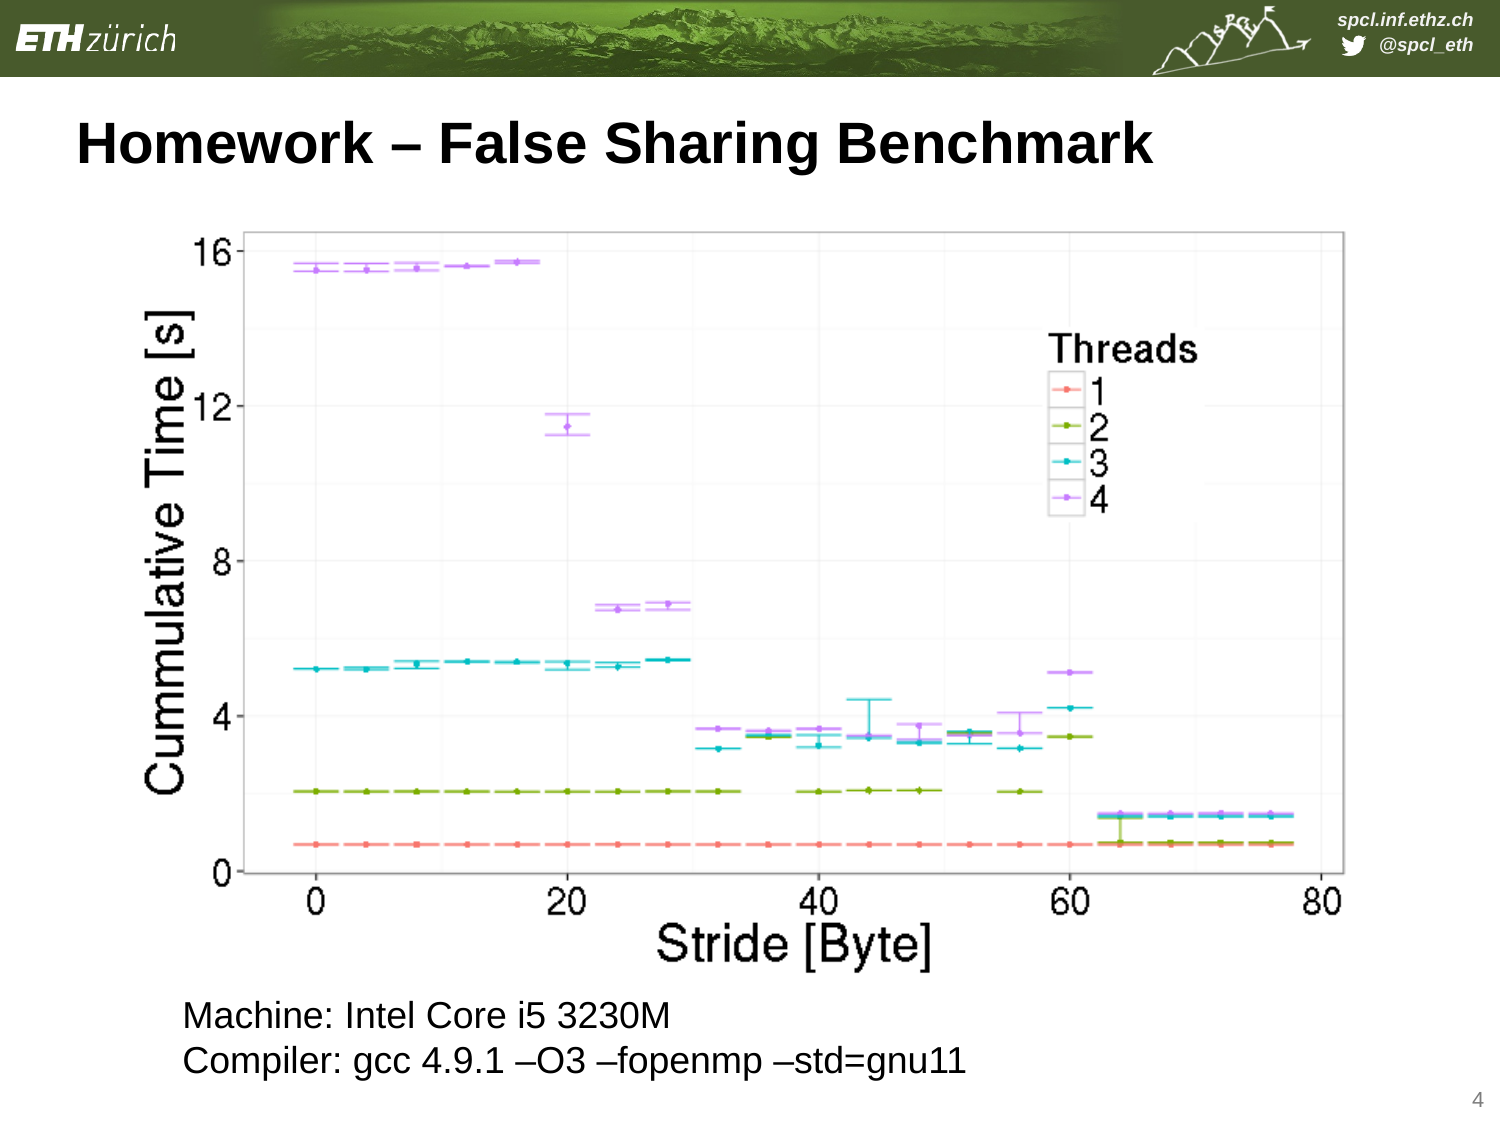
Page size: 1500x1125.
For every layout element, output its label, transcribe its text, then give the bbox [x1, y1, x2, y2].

picture [1332, 24, 1375, 67]
picture [1151, 0, 1314, 79]
text_box Machine: Intel Core i5 3230M Compiler: gcc 4.9.1 –O3 –fopenmp –std=gnu11 [167, 992, 983, 1089]
title Homework – False Sharing Benchmark [53, 87, 1447, 175]
picture [123, 201, 1375, 984]
slide_number 4 [1456, 1060, 1500, 1125]
picture [253, 0, 1123, 77]
